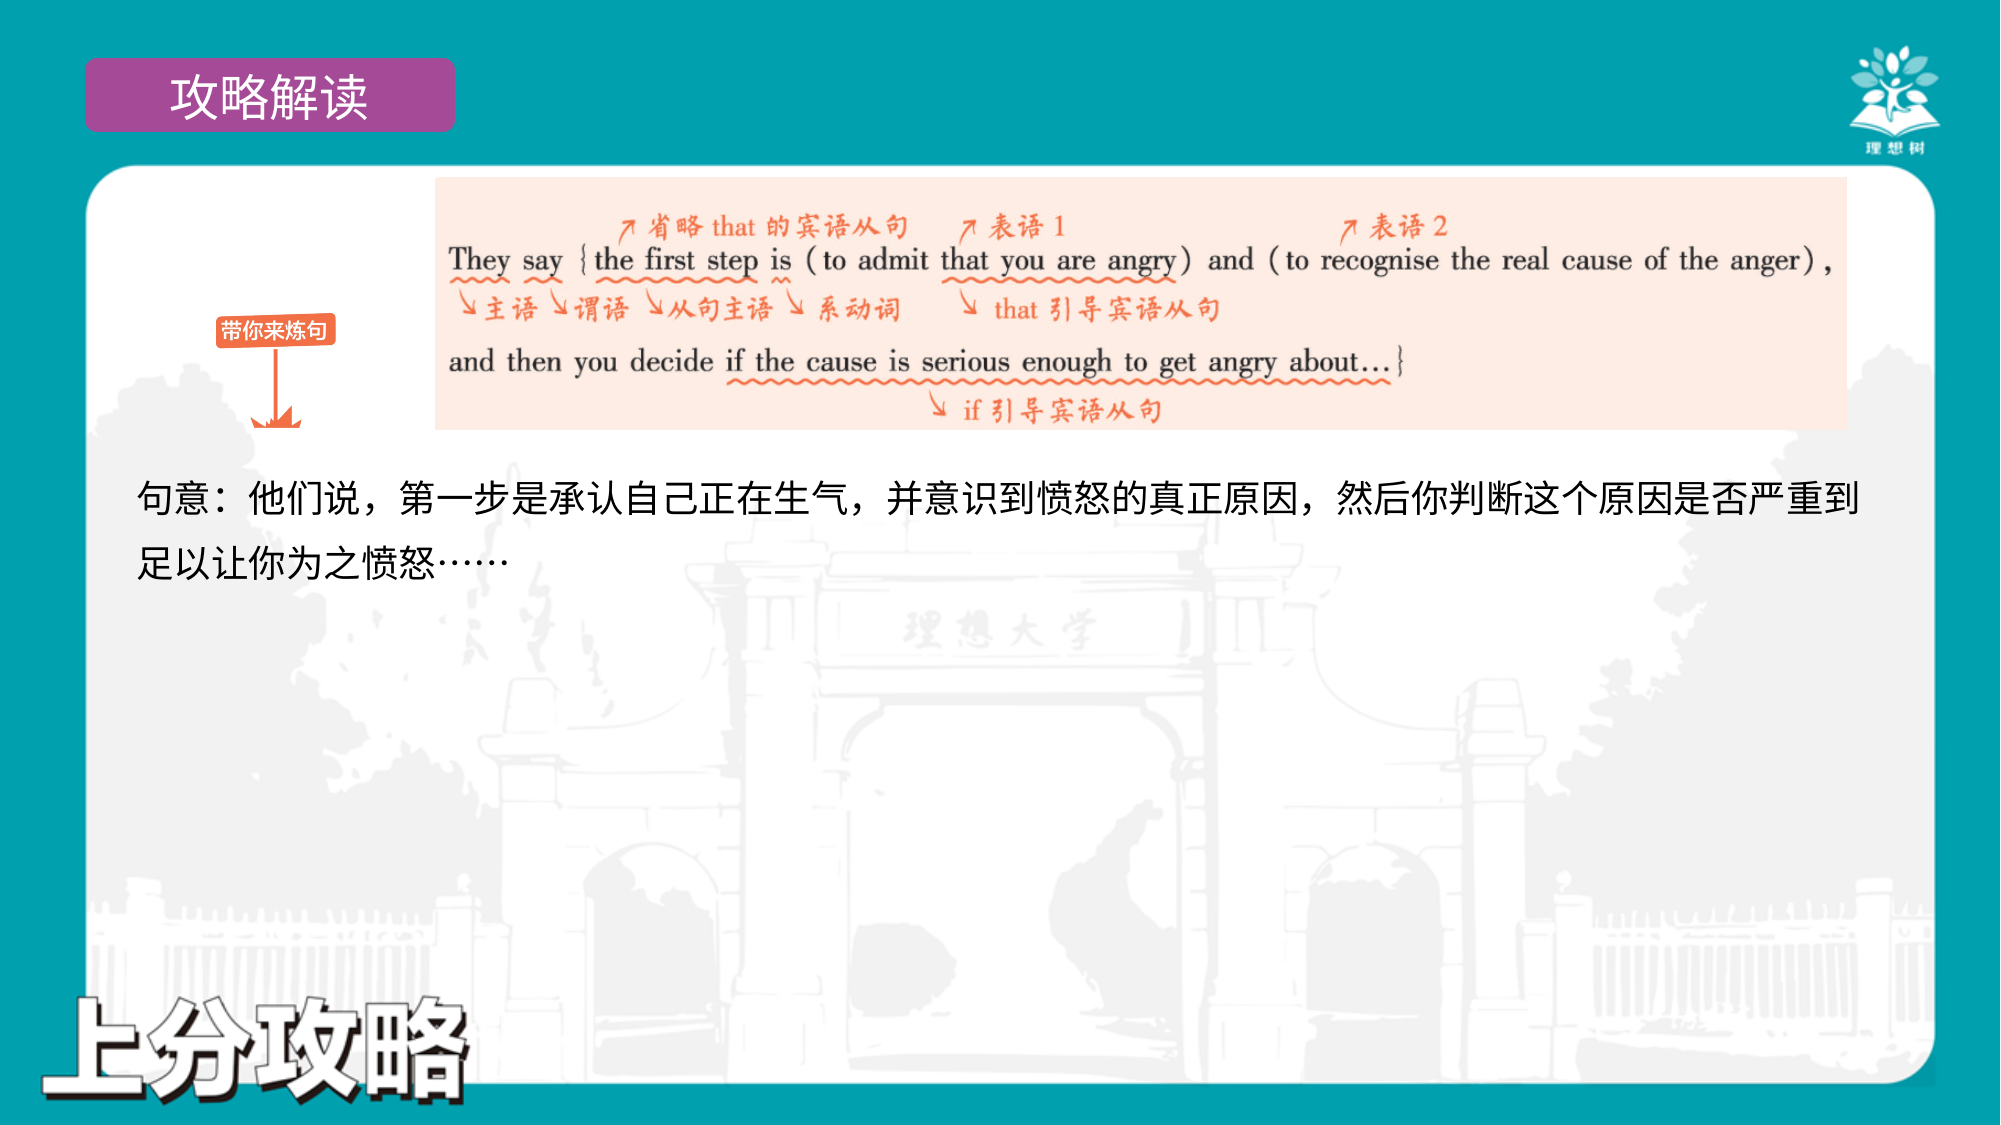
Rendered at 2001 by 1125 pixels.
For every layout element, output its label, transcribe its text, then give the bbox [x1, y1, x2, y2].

picture [0, 0, 2000, 1125]
text_box 句意：他们说，第一步是承认自己正在生气，并意识到愤怒的真正原因，然后你判断这个原因是否严重到 足以让你为之愤怒…… [136, 451, 1865, 575]
